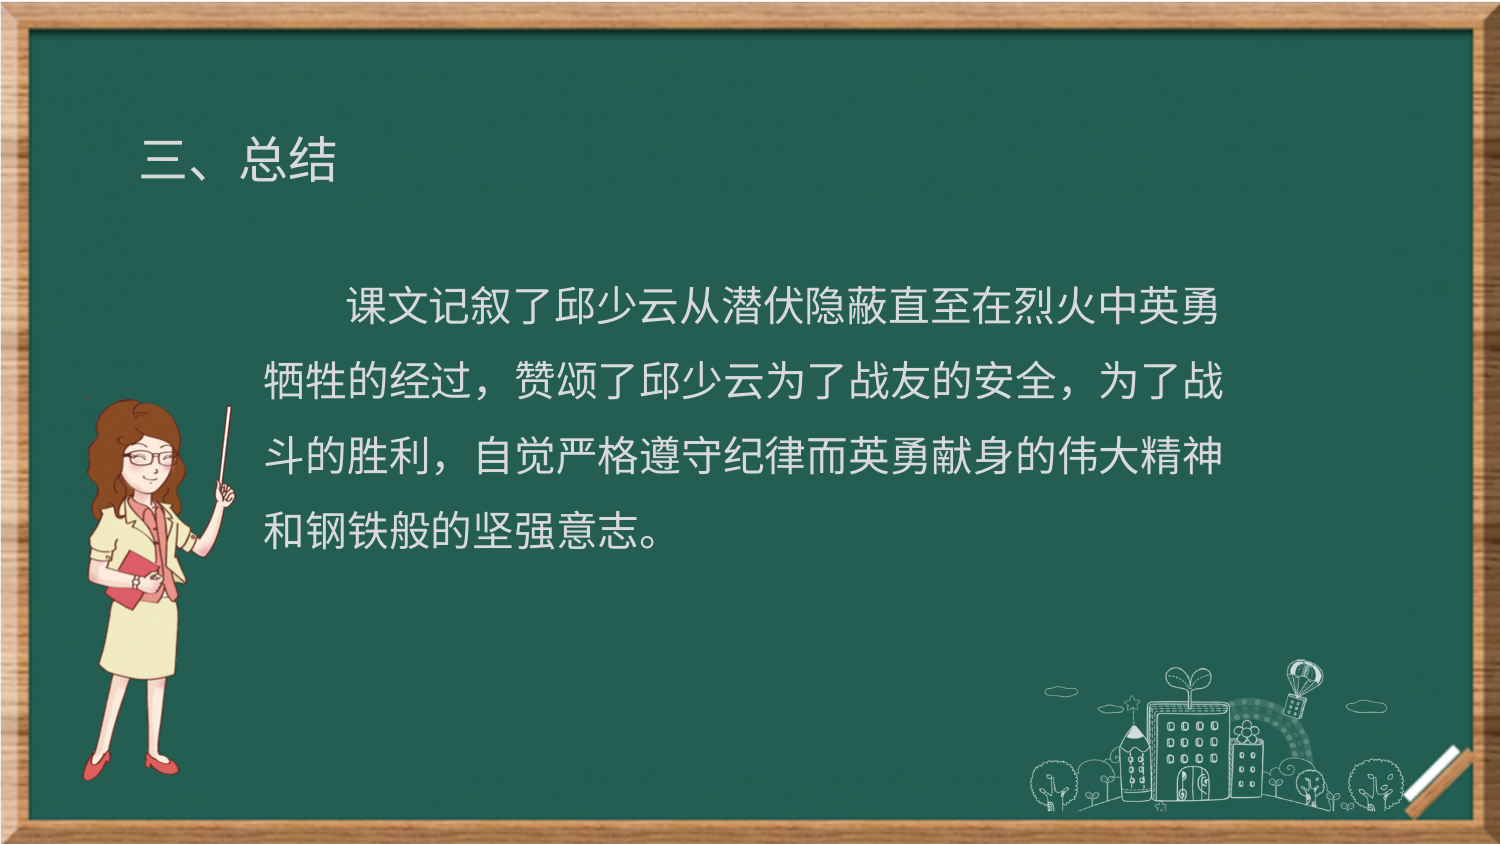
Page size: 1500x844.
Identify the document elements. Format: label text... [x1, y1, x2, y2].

picture [0, 0, 1500, 844]
text_box 三、总结 [123, 121, 455, 197]
text_box 课文记叙了邱少云从潜伏隐蔽直至在烈火中英勇牺牲的经过，赞颂了邱少云为了战友的安全，为了战斗的胜利，自觉严格遵守纪律而英勇献身的伟大精神和钢铁般的坚强意志。 [248, 247, 1243, 563]
